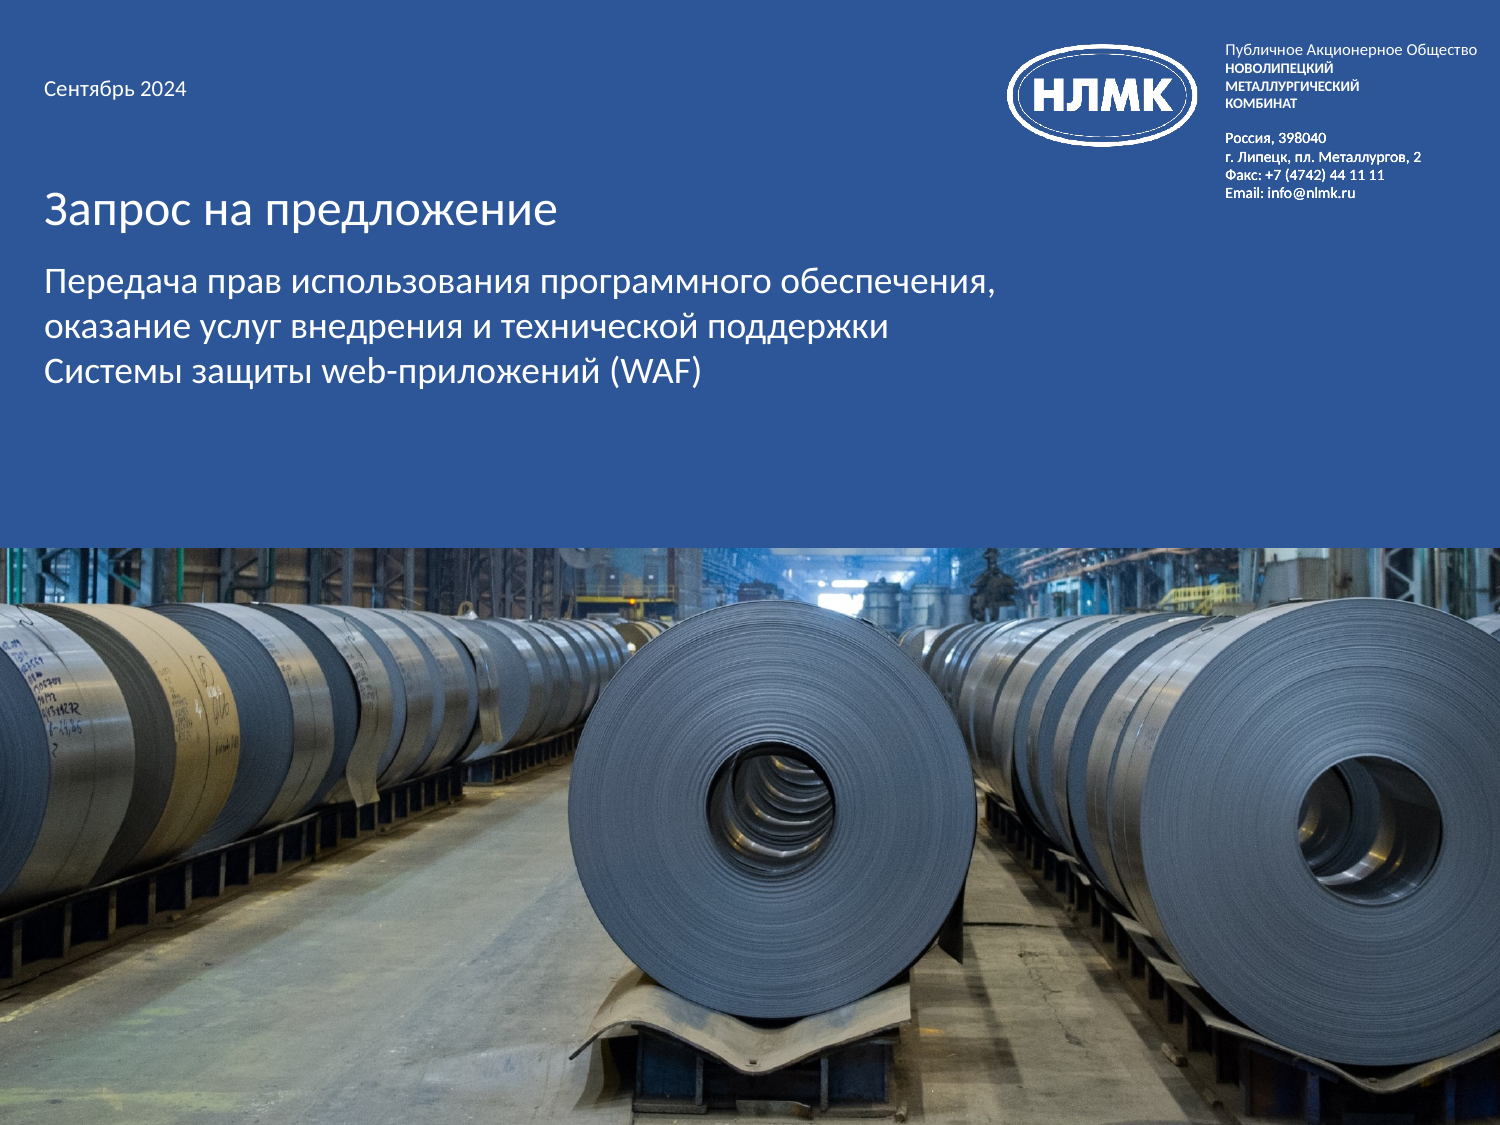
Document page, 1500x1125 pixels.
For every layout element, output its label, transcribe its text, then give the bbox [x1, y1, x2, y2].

picture [0, 548, 1500, 1125]
text_box Публичное Акционерное Общество НОВОЛИПЕЦКИЙ МЕТАЛЛУРГИЧЕСКИЙ КОМБИНАТ [1210, 31, 1500, 119]
text_box Передача прав использования программного обеспечения, оказание услуг внедрения и технической поддержки Системы защиты web-приложений (WAF) [29, 248, 1152, 399]
text_box Сентябрь 2024 [29, 66, 281, 109]
picture [979, 8, 1225, 182]
text_box Запрос на предложение [29, 167, 998, 243]
